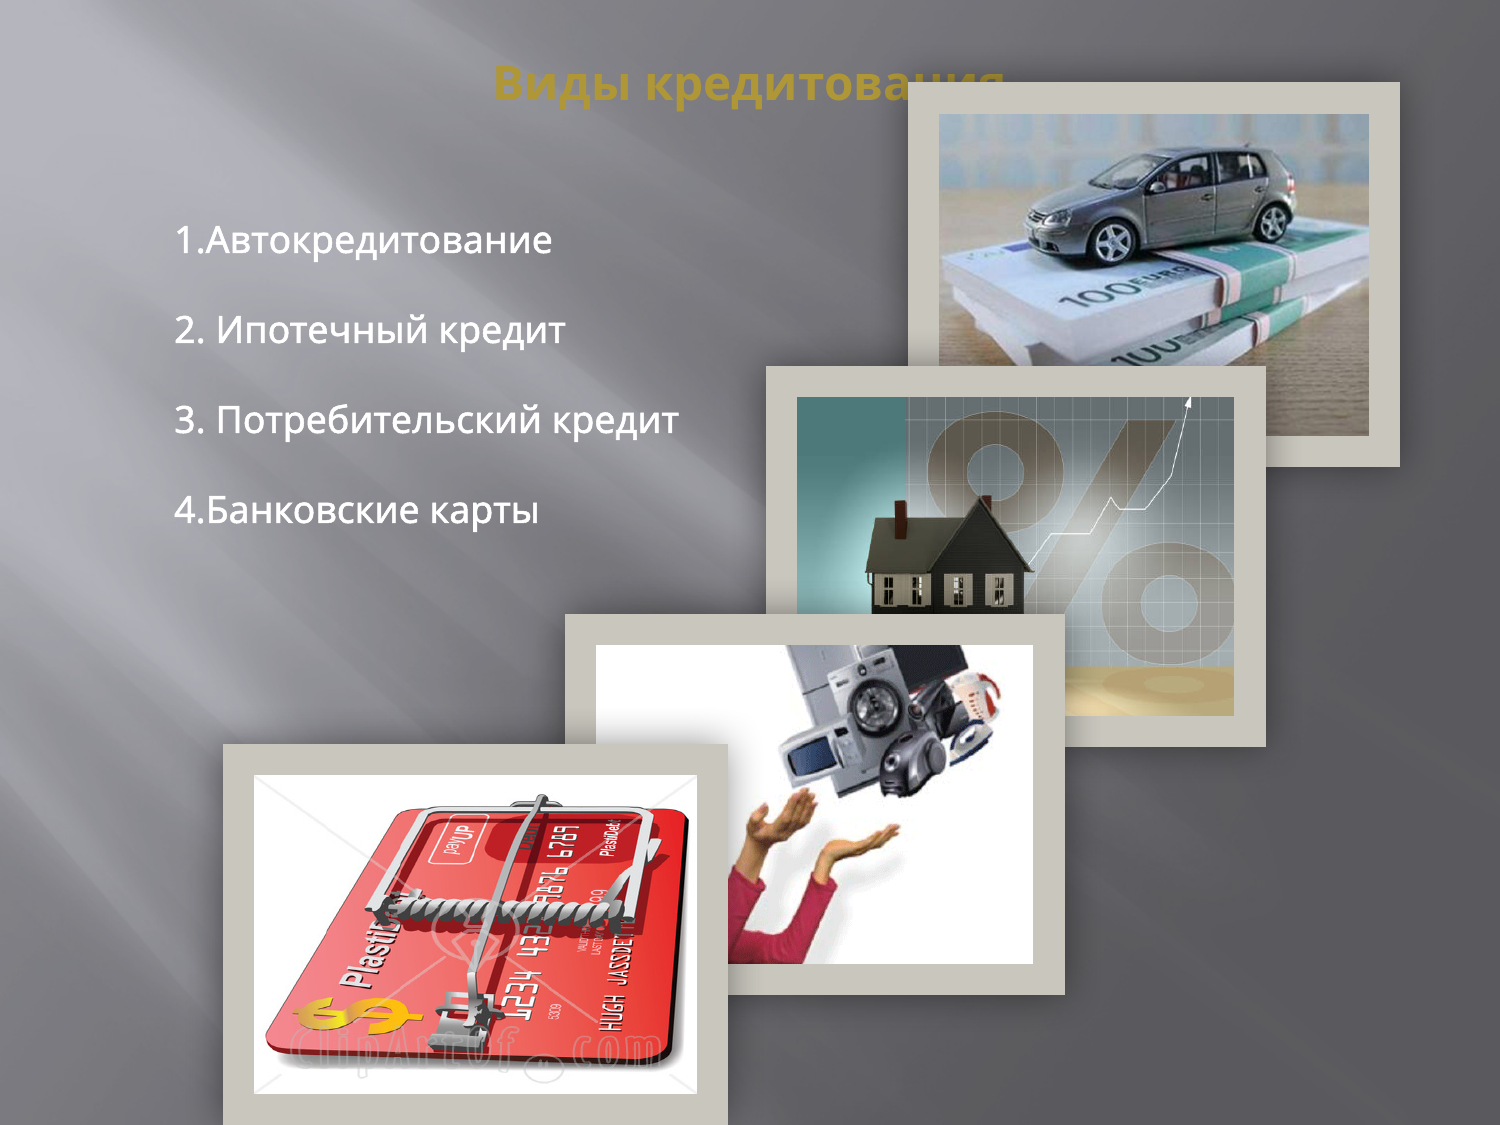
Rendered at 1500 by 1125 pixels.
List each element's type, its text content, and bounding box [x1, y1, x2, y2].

title Виды кредитования [75, 45, 1425, 233]
text_box 1.Автокредитование 2. Ипотечный кредит 3. Потребительский кредит 4.Банковские карты [159, 208, 881, 628]
picture [253, 113, 1369, 1095]
